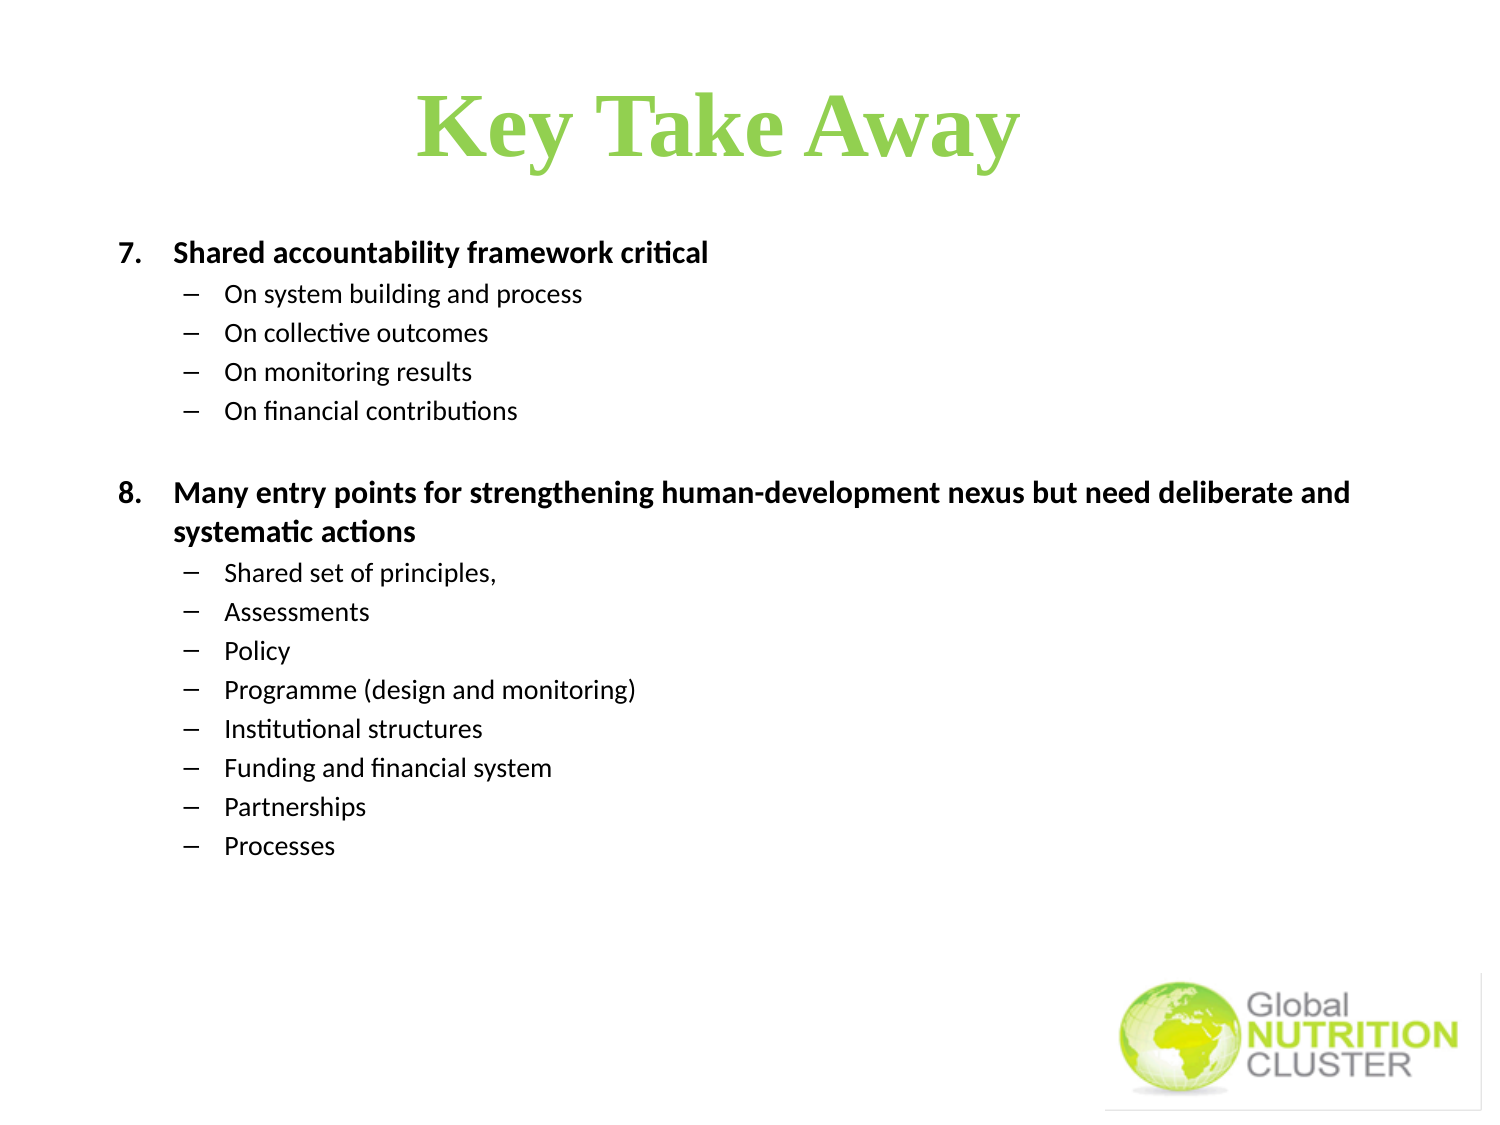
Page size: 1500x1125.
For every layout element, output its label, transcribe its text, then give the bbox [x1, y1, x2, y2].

title Key Take Away [43, 26, 1394, 214]
picture [1105, 973, 1483, 1112]
list Shared accountability framework critical On system building and process On collective outcomes On monitoring results On financial contributions Many entry points for strengthening human-development nexus but need deliberate and systematic actions Shared set of principles, Assessments Policy Programme (design and monitoring) Institutional structures Funding and financial system Partnerships Processes [103, 224, 1397, 958]
